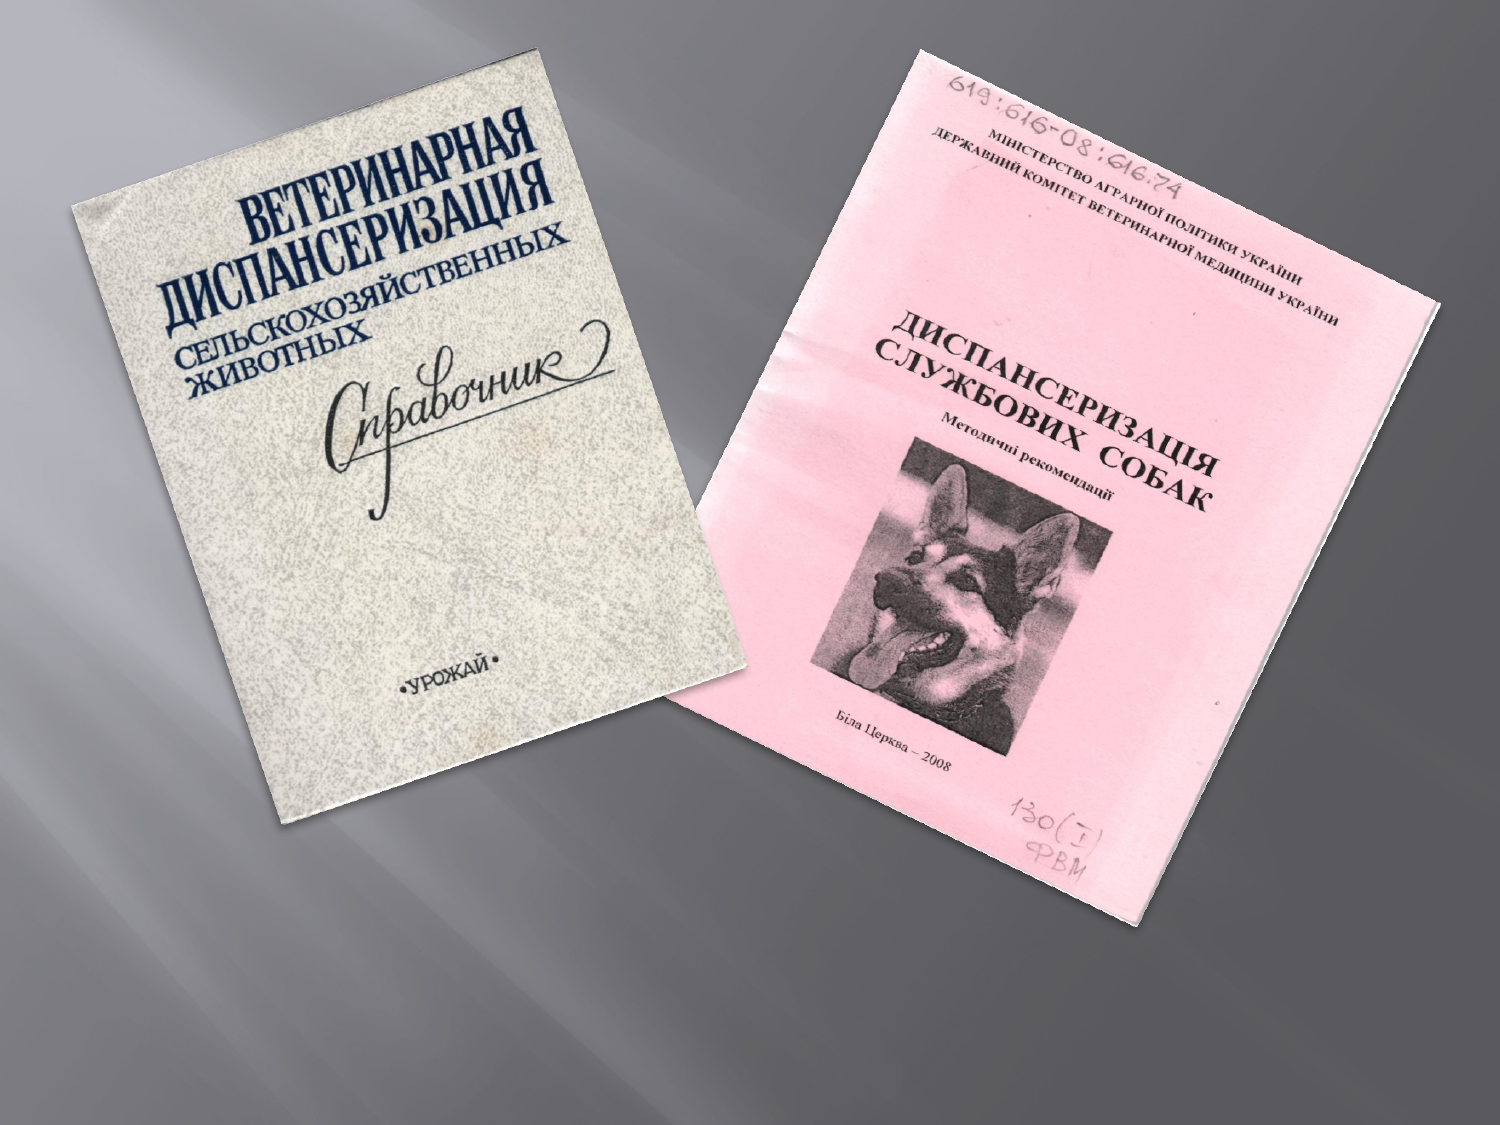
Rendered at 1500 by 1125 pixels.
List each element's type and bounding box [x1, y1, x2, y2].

picture [72, 48, 1440, 927]
